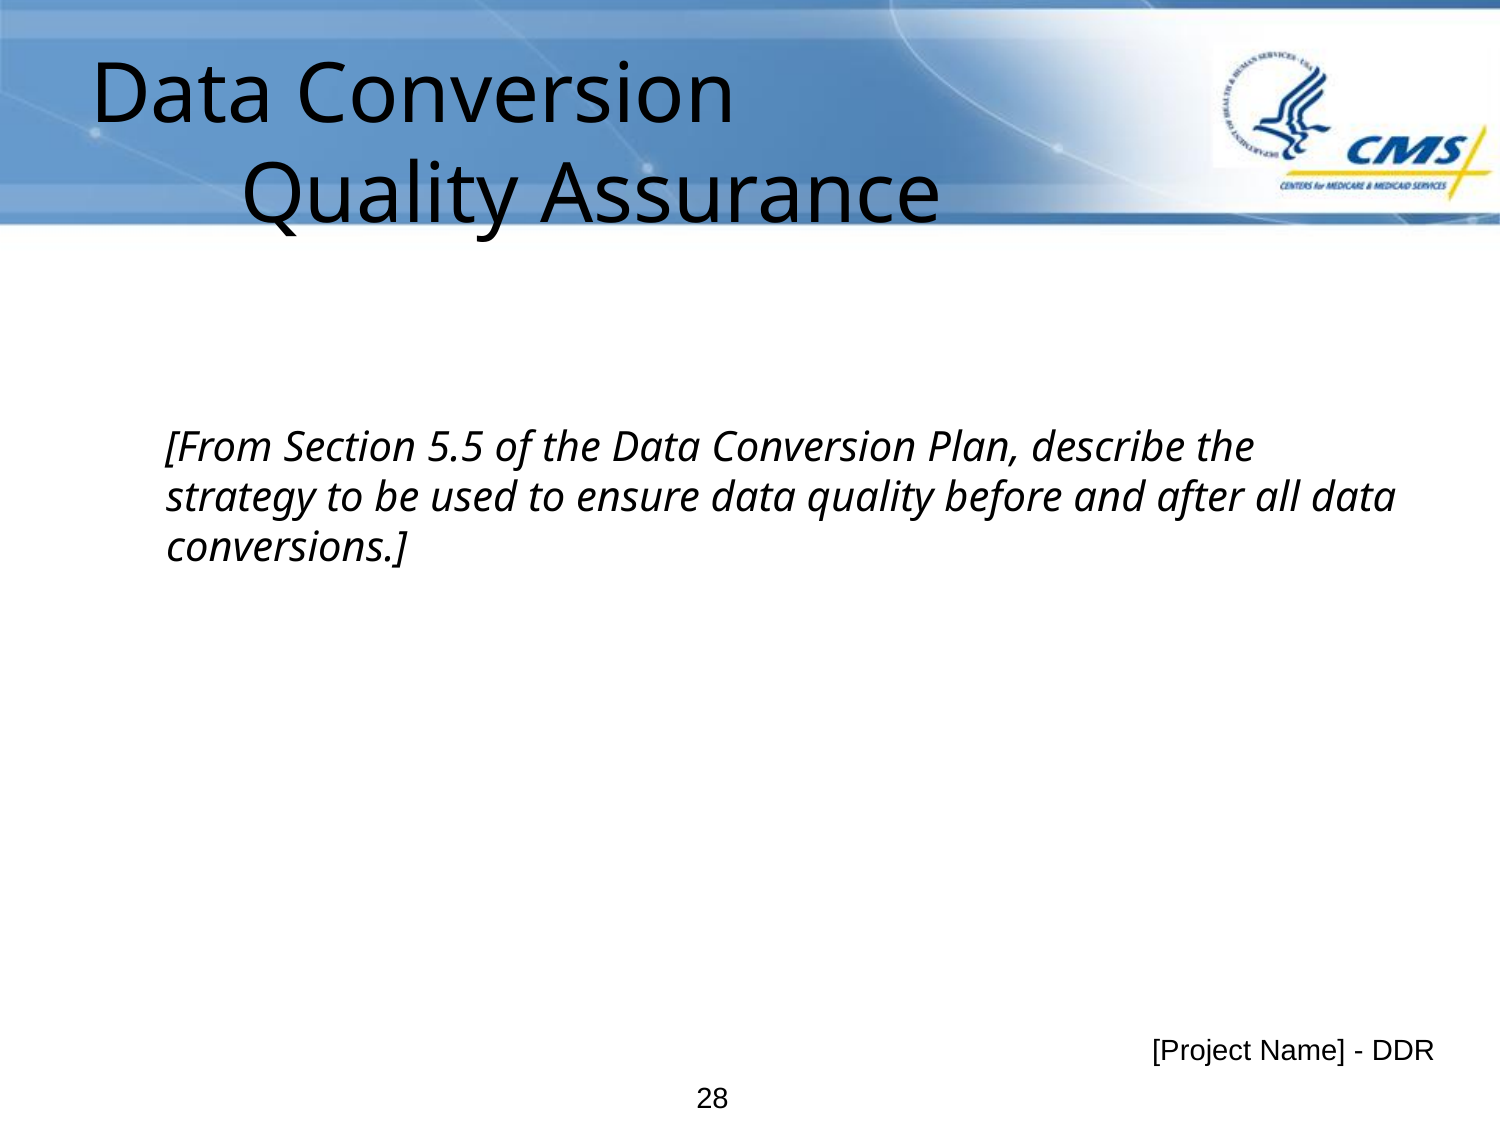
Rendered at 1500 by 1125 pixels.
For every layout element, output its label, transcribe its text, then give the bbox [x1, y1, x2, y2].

picture [0, 0, 1500, 1125]
slide_number 27 [537, 1071, 888, 1125]
footer [Project Name] - DDR [974, 1023, 1451, 1103]
title Data Conversion Quality Assurance [74, 44, 1426, 233]
text_box [From Section 5.5 of the Data Conversion Plan, describe the strategy to be used to ensure data quality before and after all data conversions.] [74, 412, 1425, 863]
